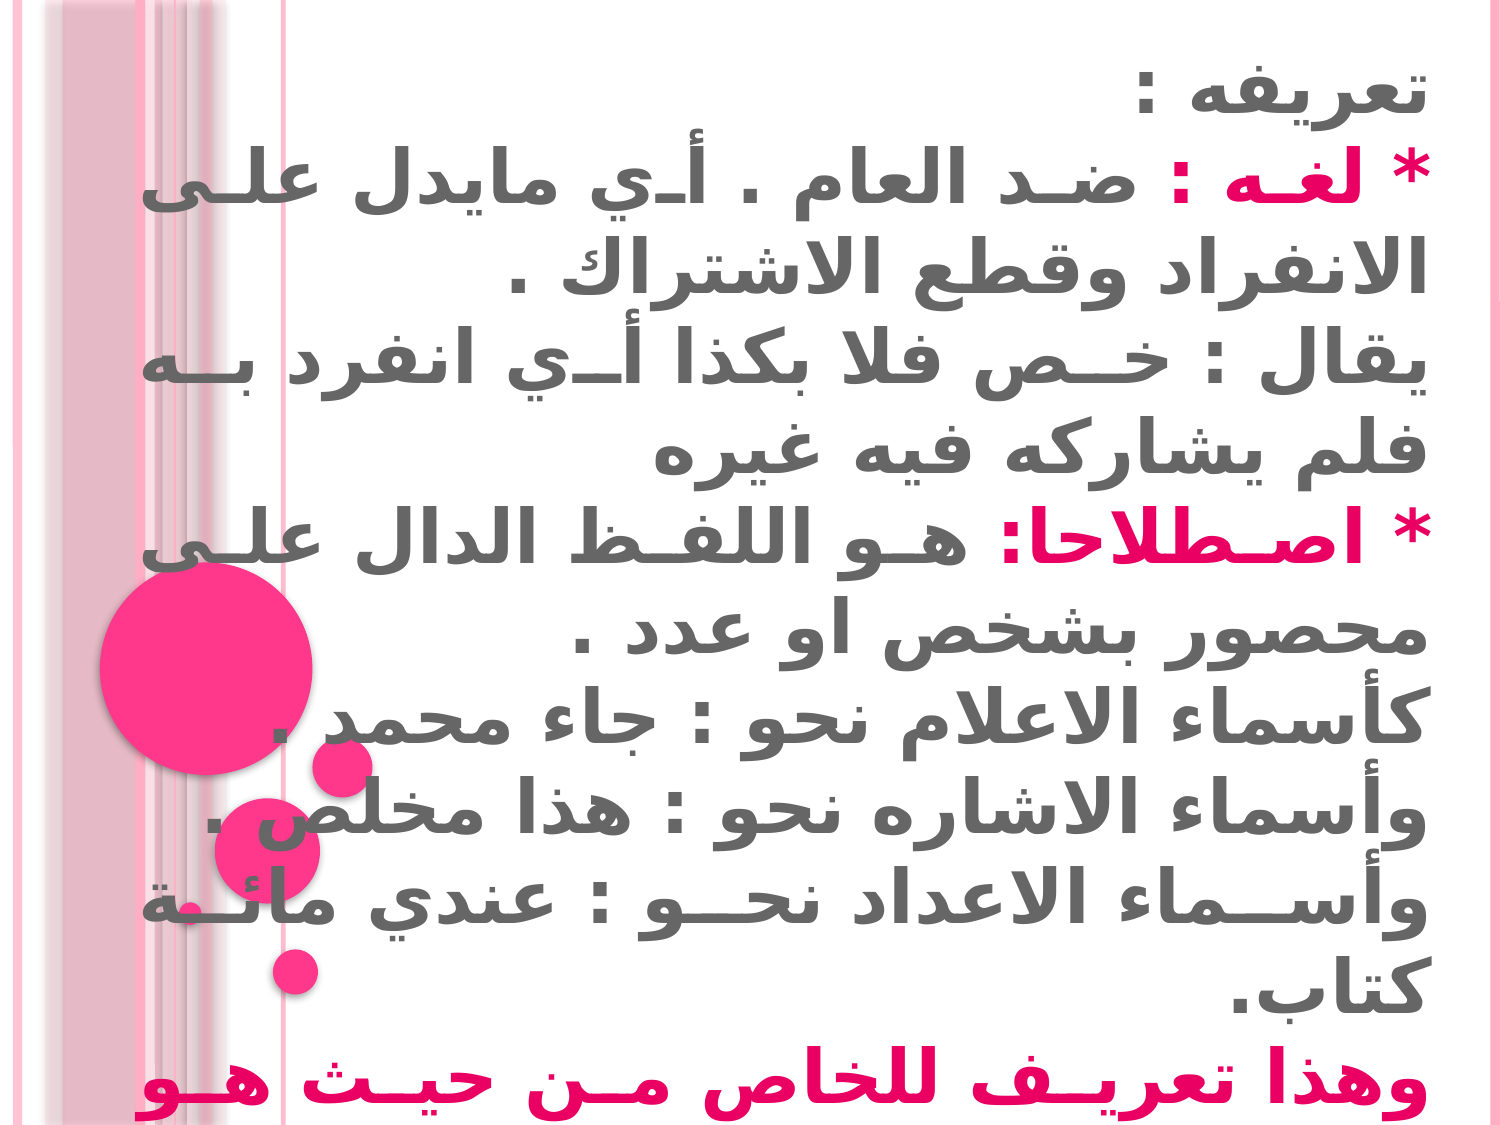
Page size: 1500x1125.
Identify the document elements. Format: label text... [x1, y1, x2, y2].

subtitle تعريفه : * لغه : ضد العام . أي مايدل على الانفراد وقطع الاشتراك . يقال : خص فلا بكذا أي انفرد به فلم يشاركه فيه غيره * اصطلاحا: هو اللفظ الدال على محصور بشخص او عدد . كأسماء الاعلام نحو : جاء محمد . وأسماء الاشاره نحو : هذا مخلص . وأسماء الاعداد نحو : عندي مائة كتاب. وهذا تعريف للخاص من حيث هو خاص، من غير اعتبار كونه مخرجا من عموم . [123, 30, 1447, 1034]
